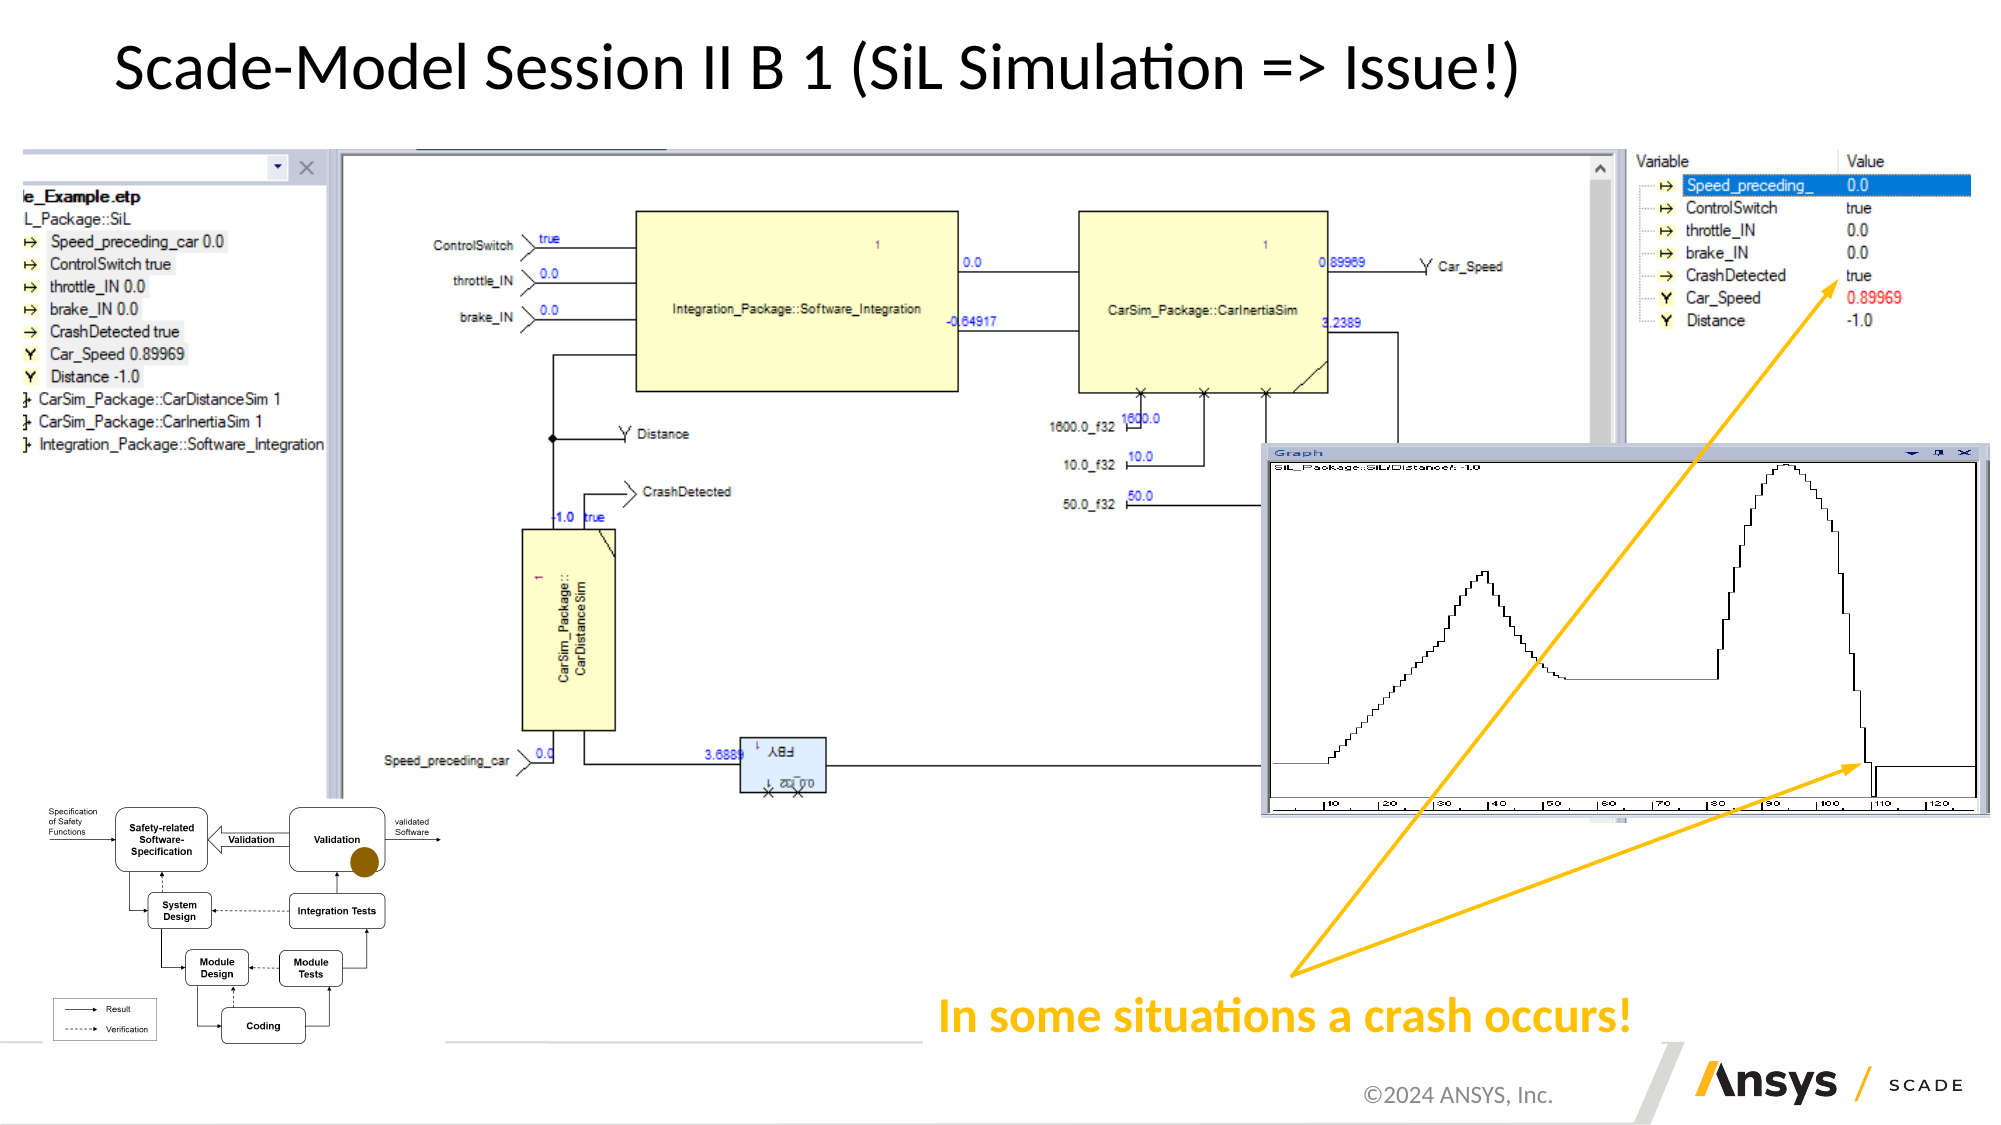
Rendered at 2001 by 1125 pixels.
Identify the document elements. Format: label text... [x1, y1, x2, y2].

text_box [1292, 763, 1863, 976]
text_box In some situations a crash occurs! [923, 975, 1662, 1051]
picture [0, 0, 2000, 1125]
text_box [1292, 278, 1839, 763]
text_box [43, 798, 445, 1045]
title Scade-Model Session II B 1 (SiL Simulation => Issue!) [99, 24, 1900, 149]
